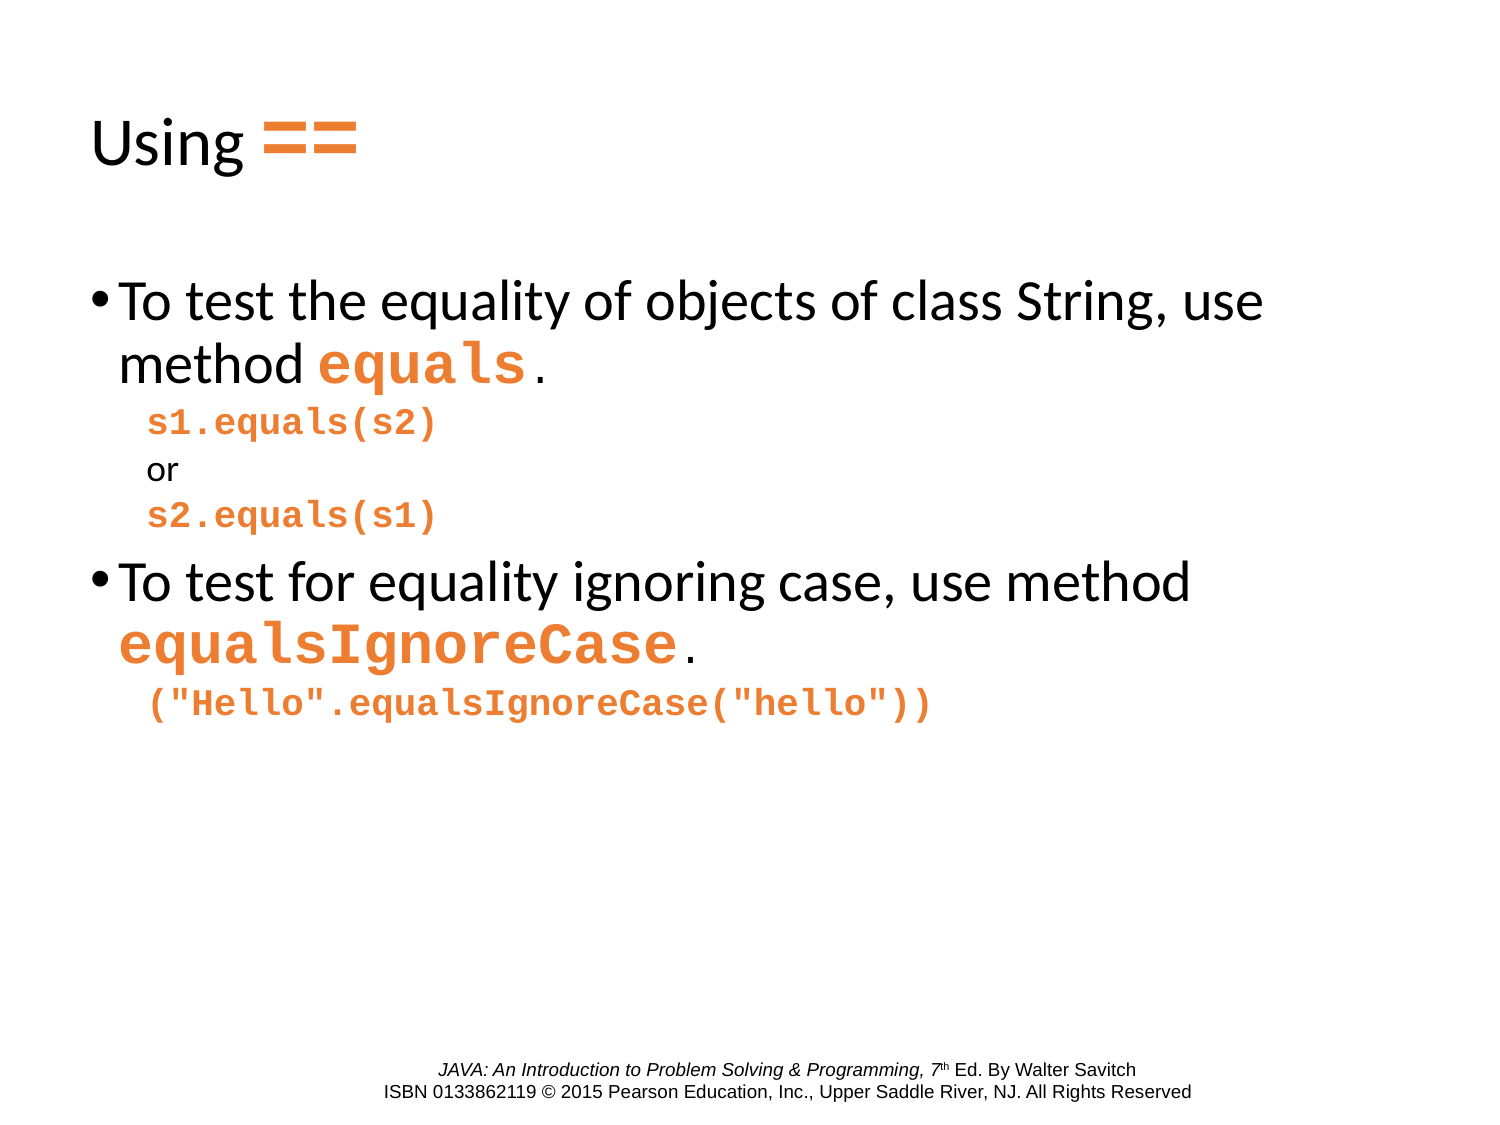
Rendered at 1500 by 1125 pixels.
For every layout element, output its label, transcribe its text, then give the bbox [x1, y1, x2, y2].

list To test the equality of objects of class String, use method equals. s1.equals(s2) or s2.equals(s1) To test for equality ignoring case, use method equalsIgnoreCase. ("Hello".equalsIgnoreCase("hello")) [75, 262, 1425, 909]
title Using == [75, 76, 1425, 202]
